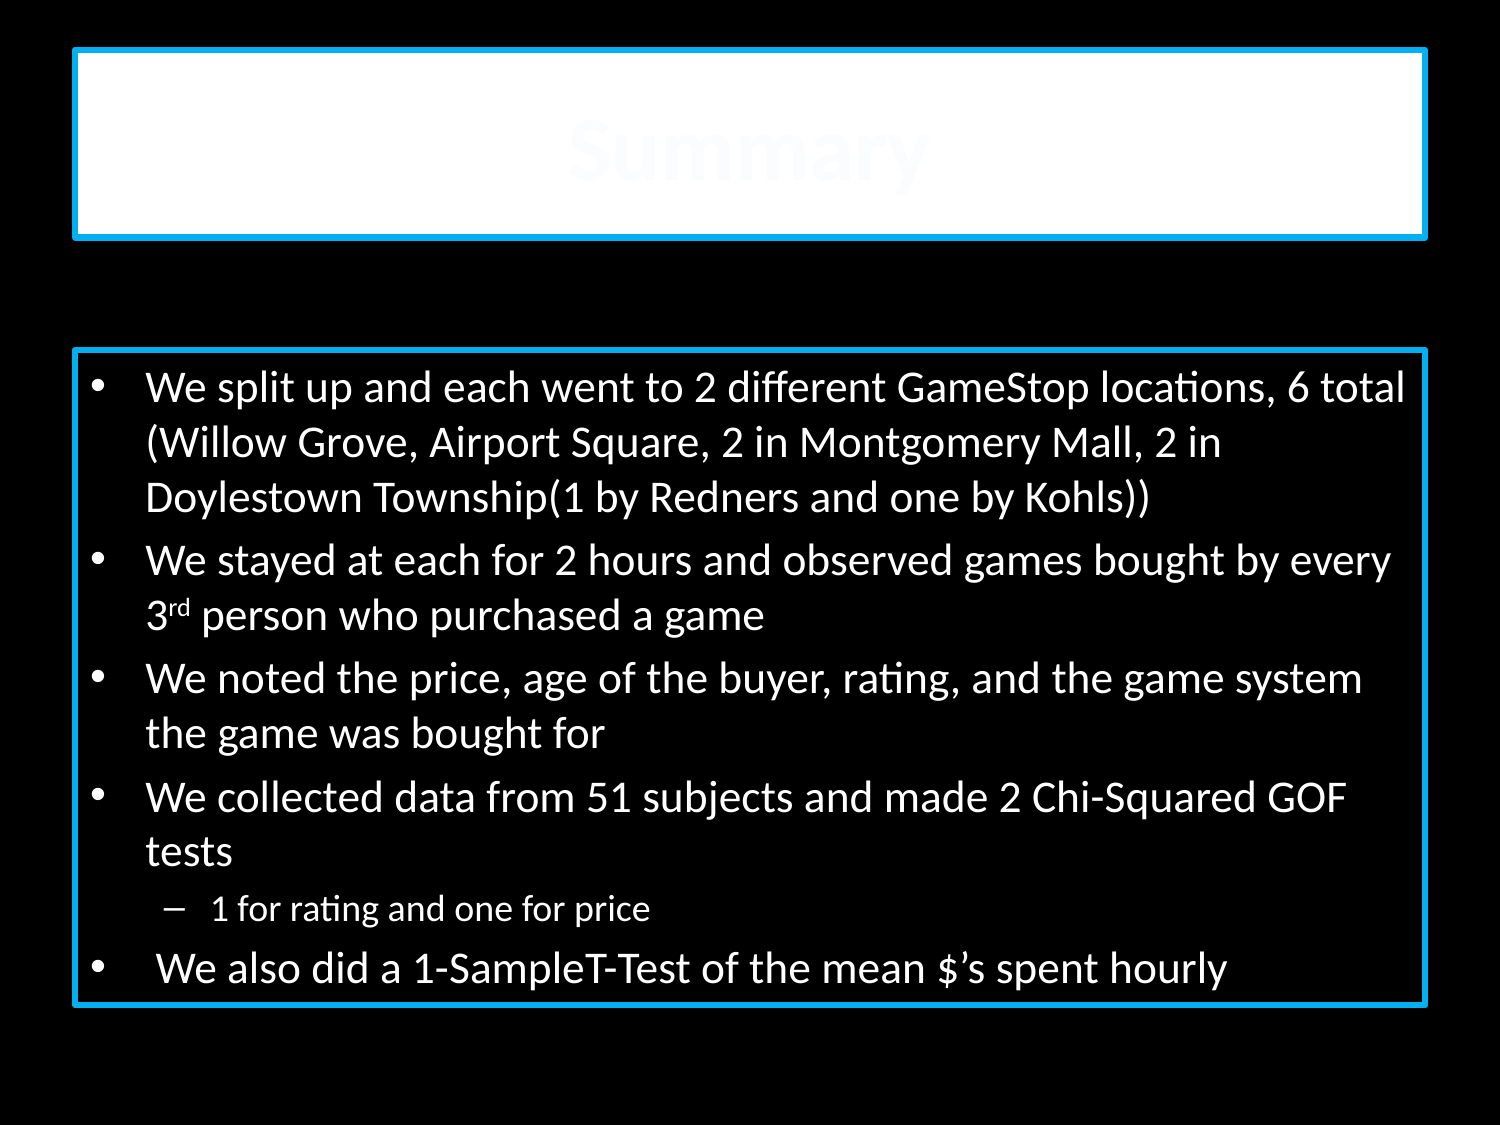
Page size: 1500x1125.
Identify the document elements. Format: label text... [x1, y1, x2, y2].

title Summary [75, 50, 1425, 238]
list We split up and each went to 2 different GameStop locations, 6 total (Willow Grove, Airport Square, 2 in Montgomery Mall, 2 in Doylestown Township(1 by Redners and one by Kohls)) We stayed at each for 2 hours and observed games bought by every 3rd person who purchased a game We noted the price, age of the buyer, rating, and the game system the game was bought for We collected data from 51 subjects and made 2 Chi-Squared GOF tests 1 for rating and one for price We also did a 1-SampleT-Test of the mean $’s spent hourly [75, 350, 1425, 1005]
